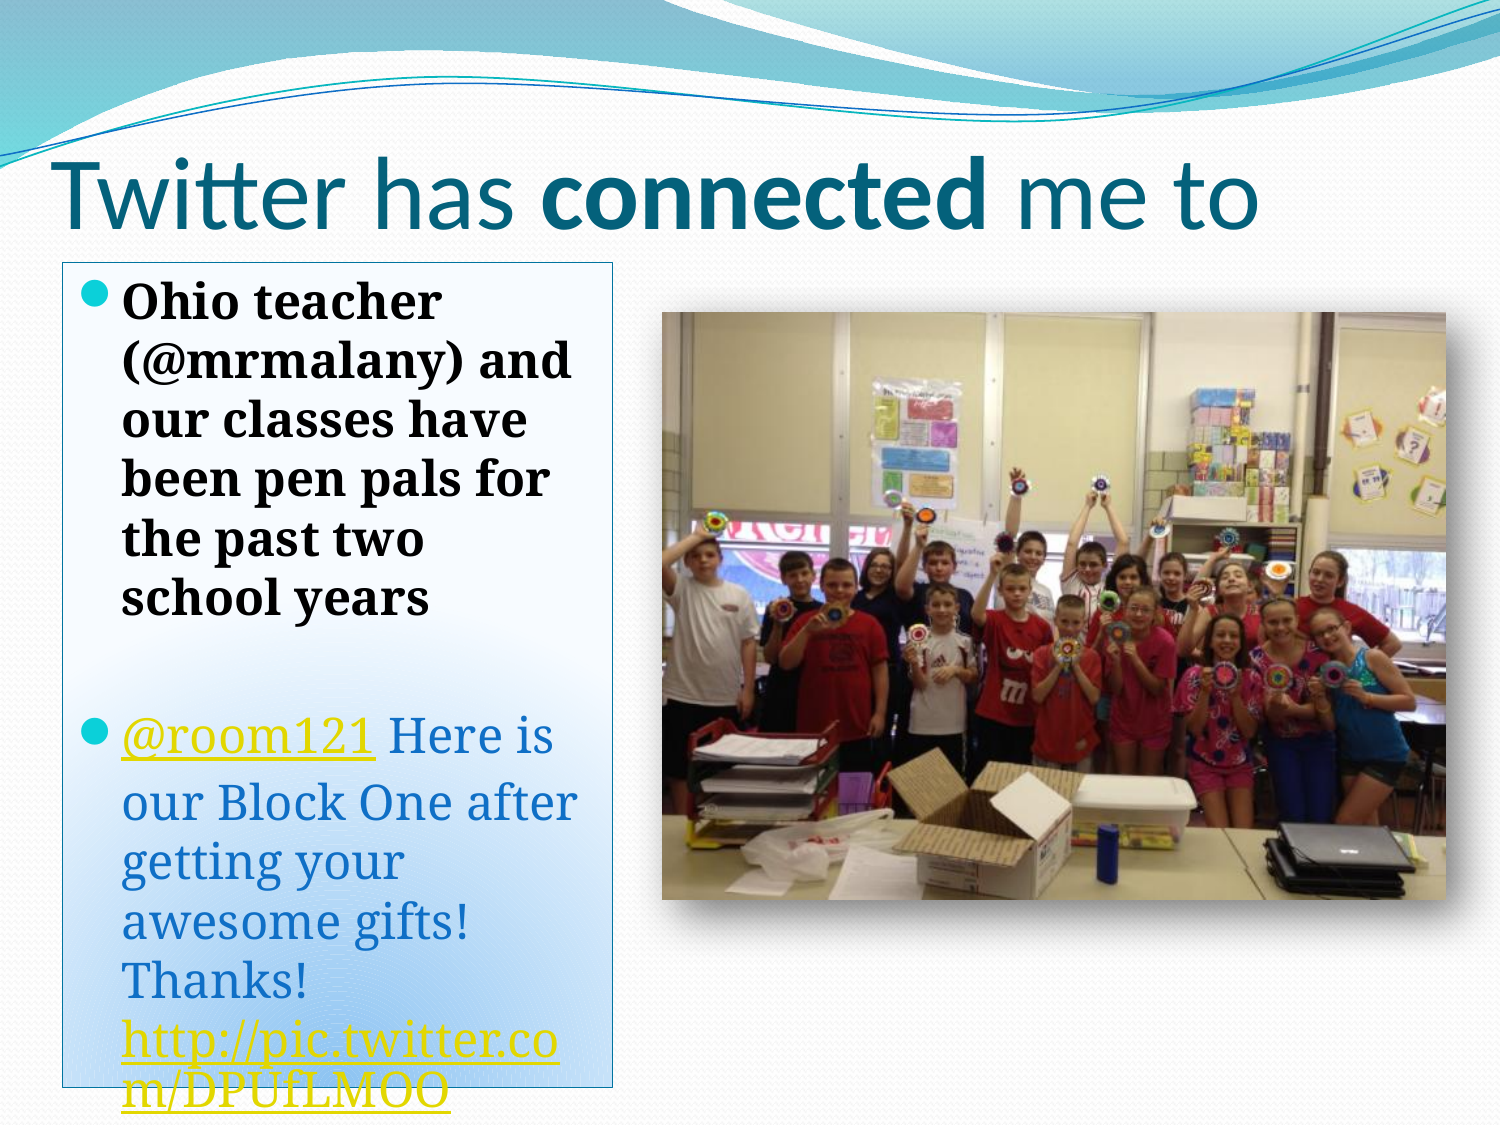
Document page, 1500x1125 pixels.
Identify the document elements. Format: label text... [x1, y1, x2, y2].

list Ohio teacher (@mrmalany) and our classes have been pen pals for the past two school years @room121 Here is our Block One after getting your awesome gifts! Thanks! http://pic.twitter.com/DPUfLMOO [62, 262, 613, 1088]
title Twitter has connected me to [50, 62, 1400, 250]
picture [662, 312, 1446, 901]
